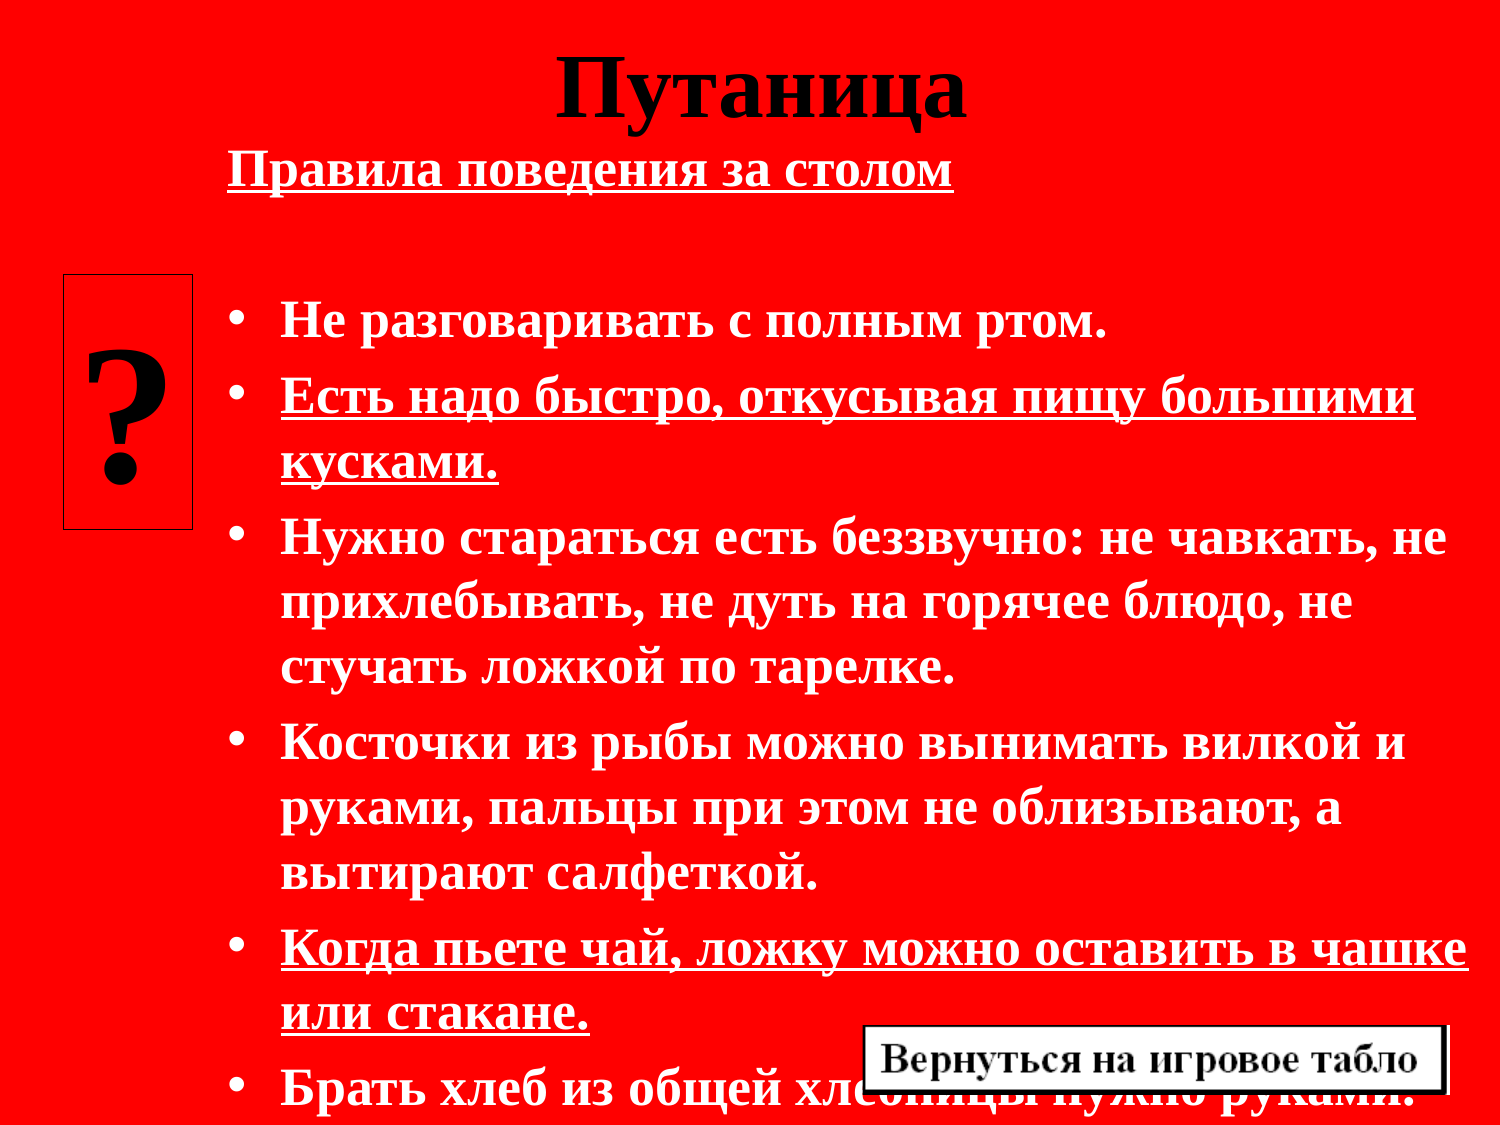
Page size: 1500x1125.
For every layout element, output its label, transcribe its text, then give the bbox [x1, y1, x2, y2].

list Правила поведения за столом Не разговаривать с полным ртом. Есть надо быстро, откусывая пищу большими кусками. Нужно стараться есть беззвучно: не чавкать, не прихлебывать, не дуть на горячее блюдо, не стучать ложкой по тарелке. Косточки из рыбы можно вынимать вилкой и руками, пальцы при этом не облизывают, а вытирают салфеткой. Когда пьете чай, ложку можно оставить в чашке или стакане. Брать хлеб из общей хлебницы нужно руками. [212, 125, 1500, 1125]
title Путаница [87, 0, 1438, 163]
picture [862, 1024, 1451, 1095]
text_box ? [63, 274, 193, 530]
